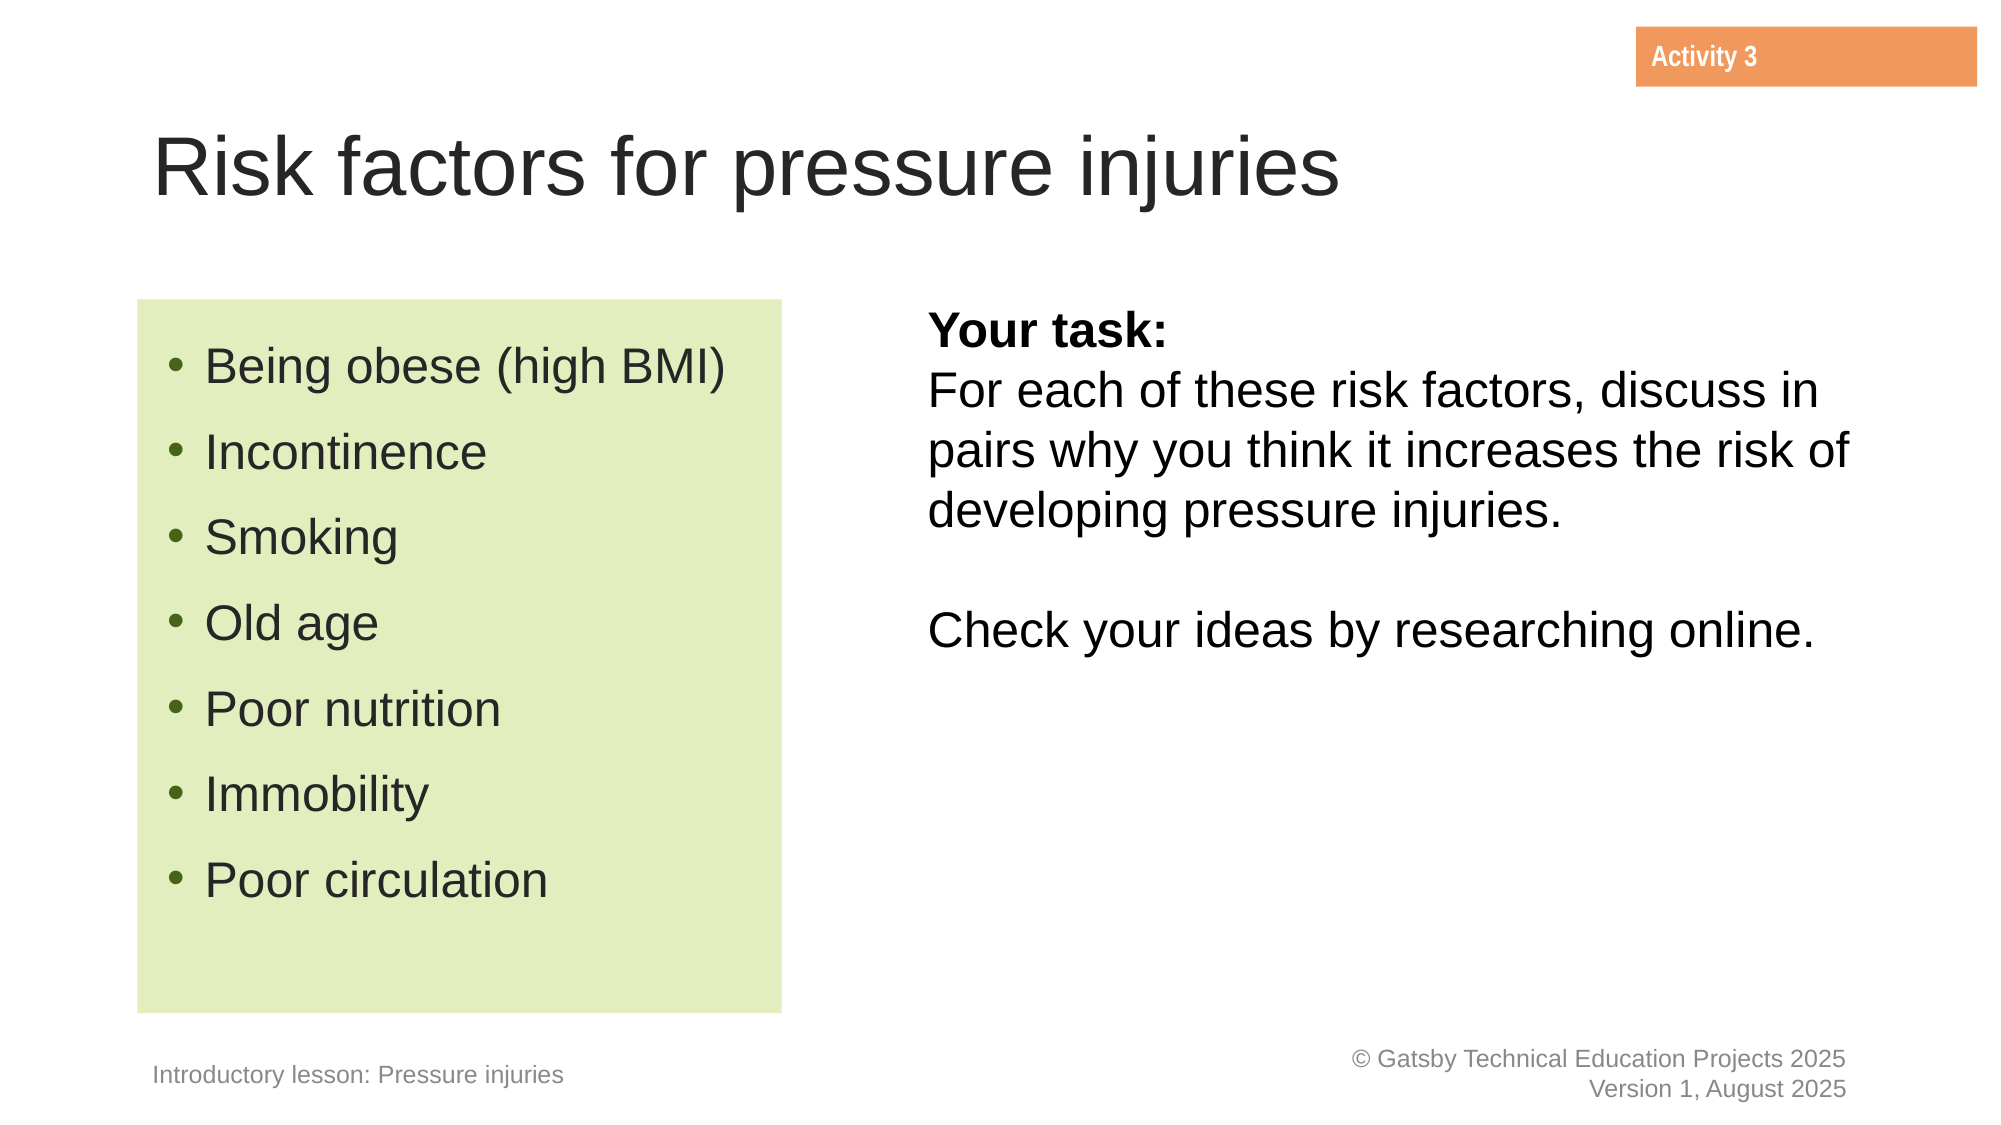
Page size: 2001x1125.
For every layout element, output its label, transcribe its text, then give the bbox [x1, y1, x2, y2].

text_box Your task: For each of these risk factors, discuss in pairs why you think it increases the risk of developing pressure injuries. Check your ideas by researching online. [912, 289, 1886, 665]
list Being obese (high BMI) Incontinence Smoking Old age Poor nutrition Immobility Poor circulation [137, 299, 782, 1014]
list Activity 3 [1636, 26, 1978, 87]
title Risk factors for pressure injuries [137, 59, 1863, 278]
list Introductory lesson: Pressure injuries [137, 1042, 829, 1103]
